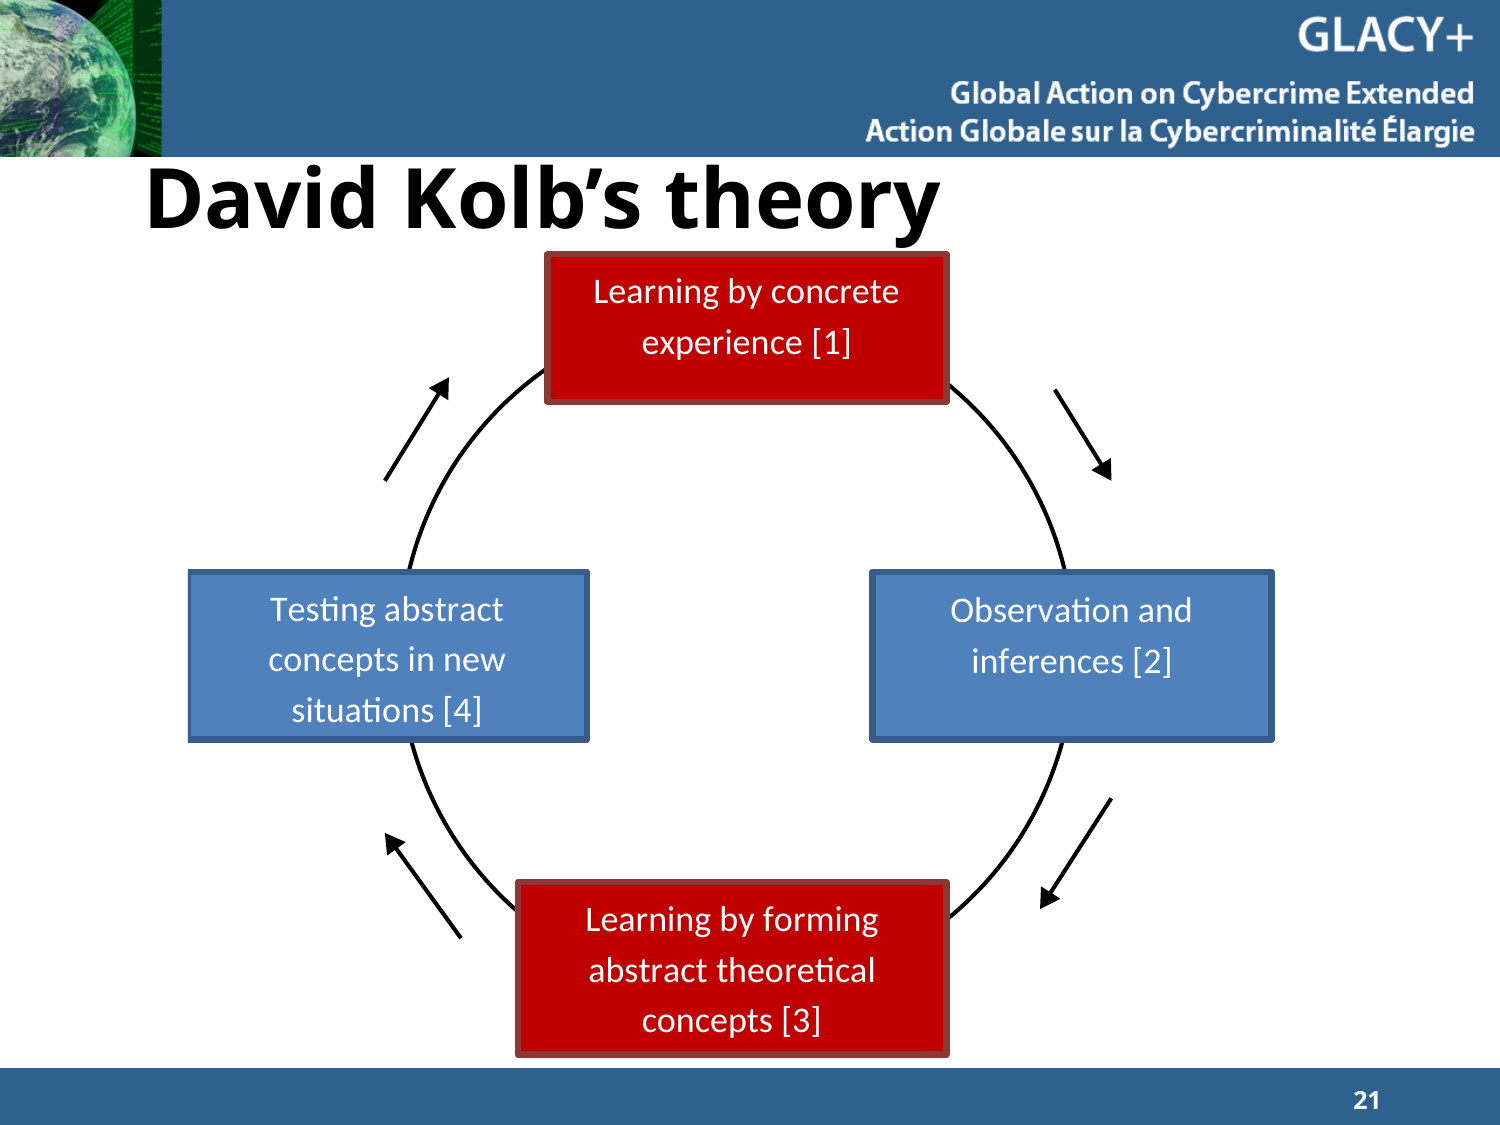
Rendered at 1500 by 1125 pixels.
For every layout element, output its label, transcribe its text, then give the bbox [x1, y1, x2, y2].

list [187, 161, 1500, 1060]
title David Kolb’s theory [25, 161, 187, 243]
slide_number 21 [1059, 1071, 1397, 1125]
footer [43, 1029, 838, 1090]
picture [0, 0, 1500, 157]
